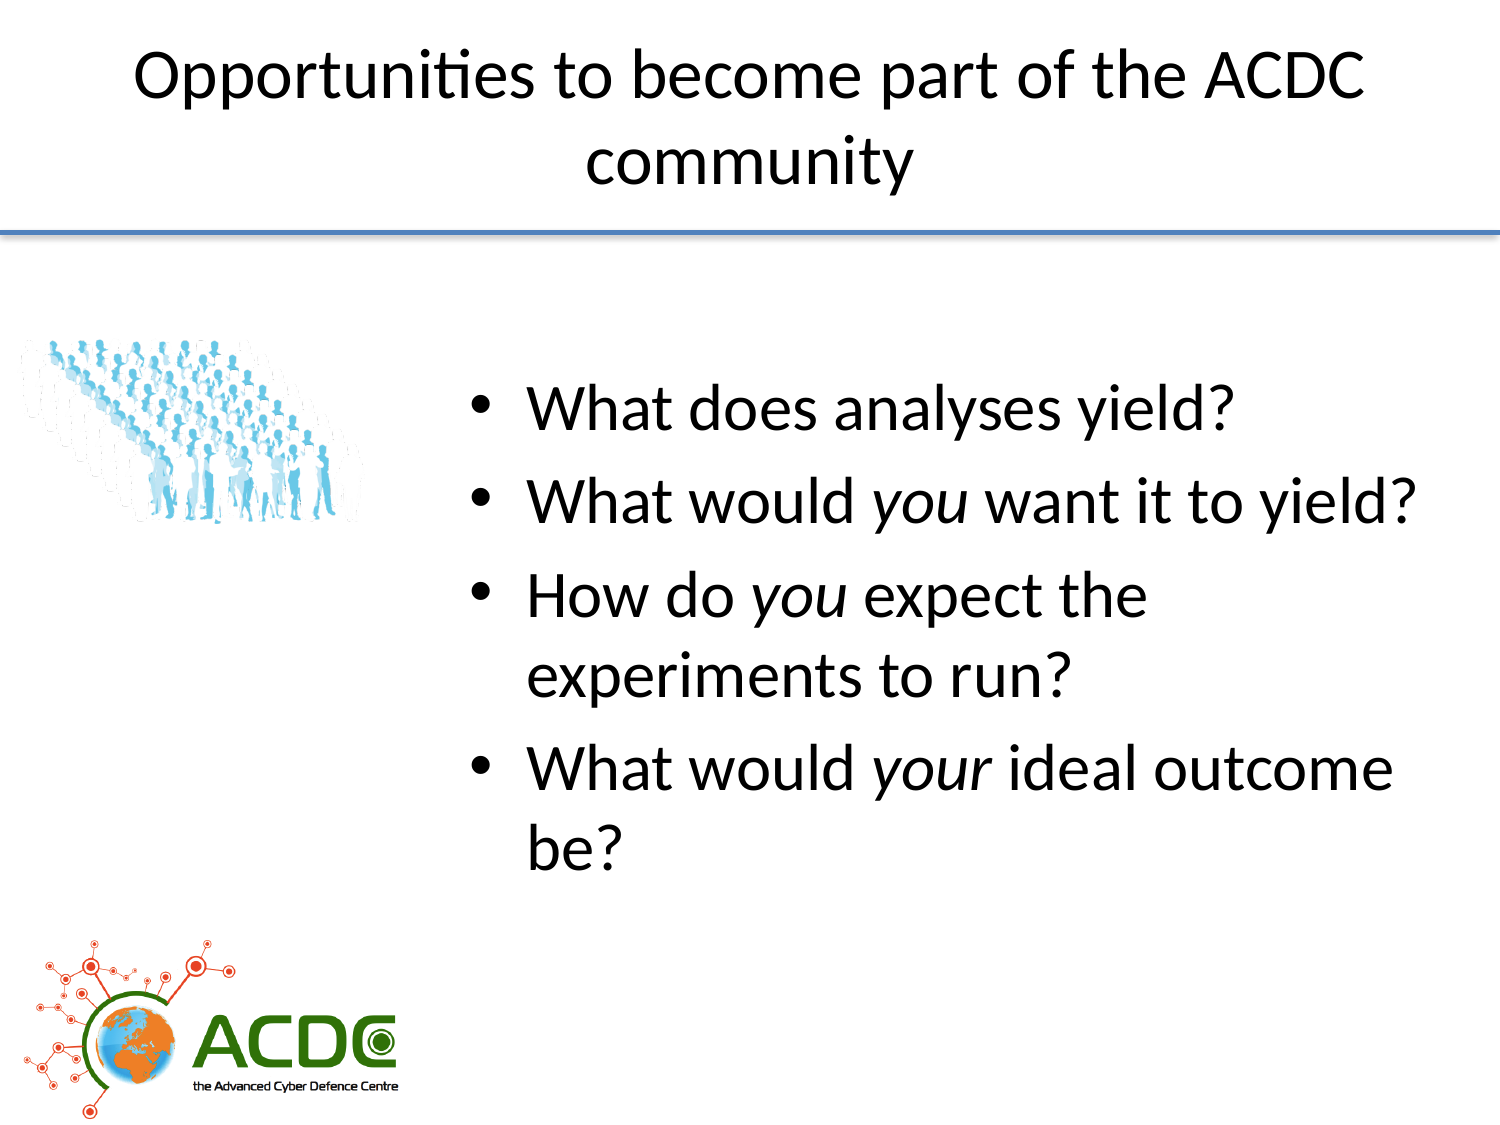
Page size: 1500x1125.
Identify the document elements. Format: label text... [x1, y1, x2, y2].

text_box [17, 337, 365, 525]
picture [0, 934, 431, 1125]
list What does analyses yield? What would you want it to yield? How do you expect the experiments to run? What would your ideal outcome be? [454, 262, 1500, 1005]
title Opportunities to become part of the ACDC community [75, 19, 1425, 207]
